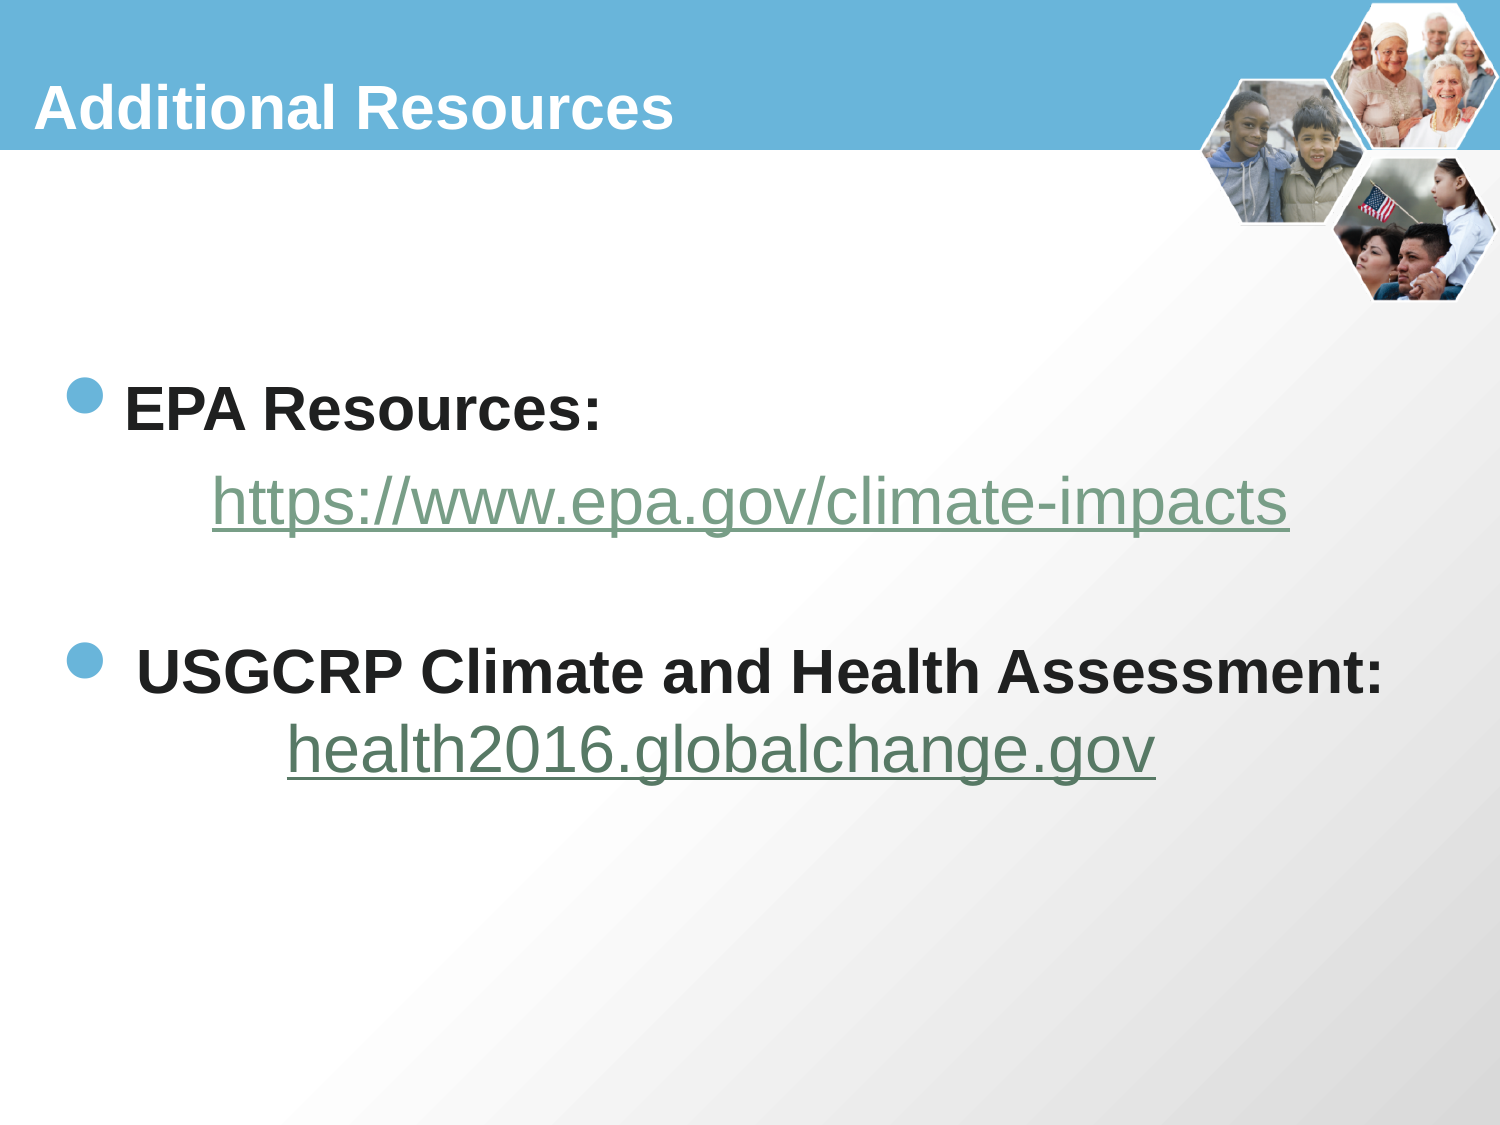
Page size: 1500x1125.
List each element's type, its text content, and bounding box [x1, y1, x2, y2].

list EPA Resources: https://www.epa.gov/climate-impacts USGCRP Climate and Health Assessment: health2016.globalchange.gov [46, 180, 1446, 1100]
picture [1173, 2, 1500, 303]
title Additional Resources [18, 0, 1425, 150]
